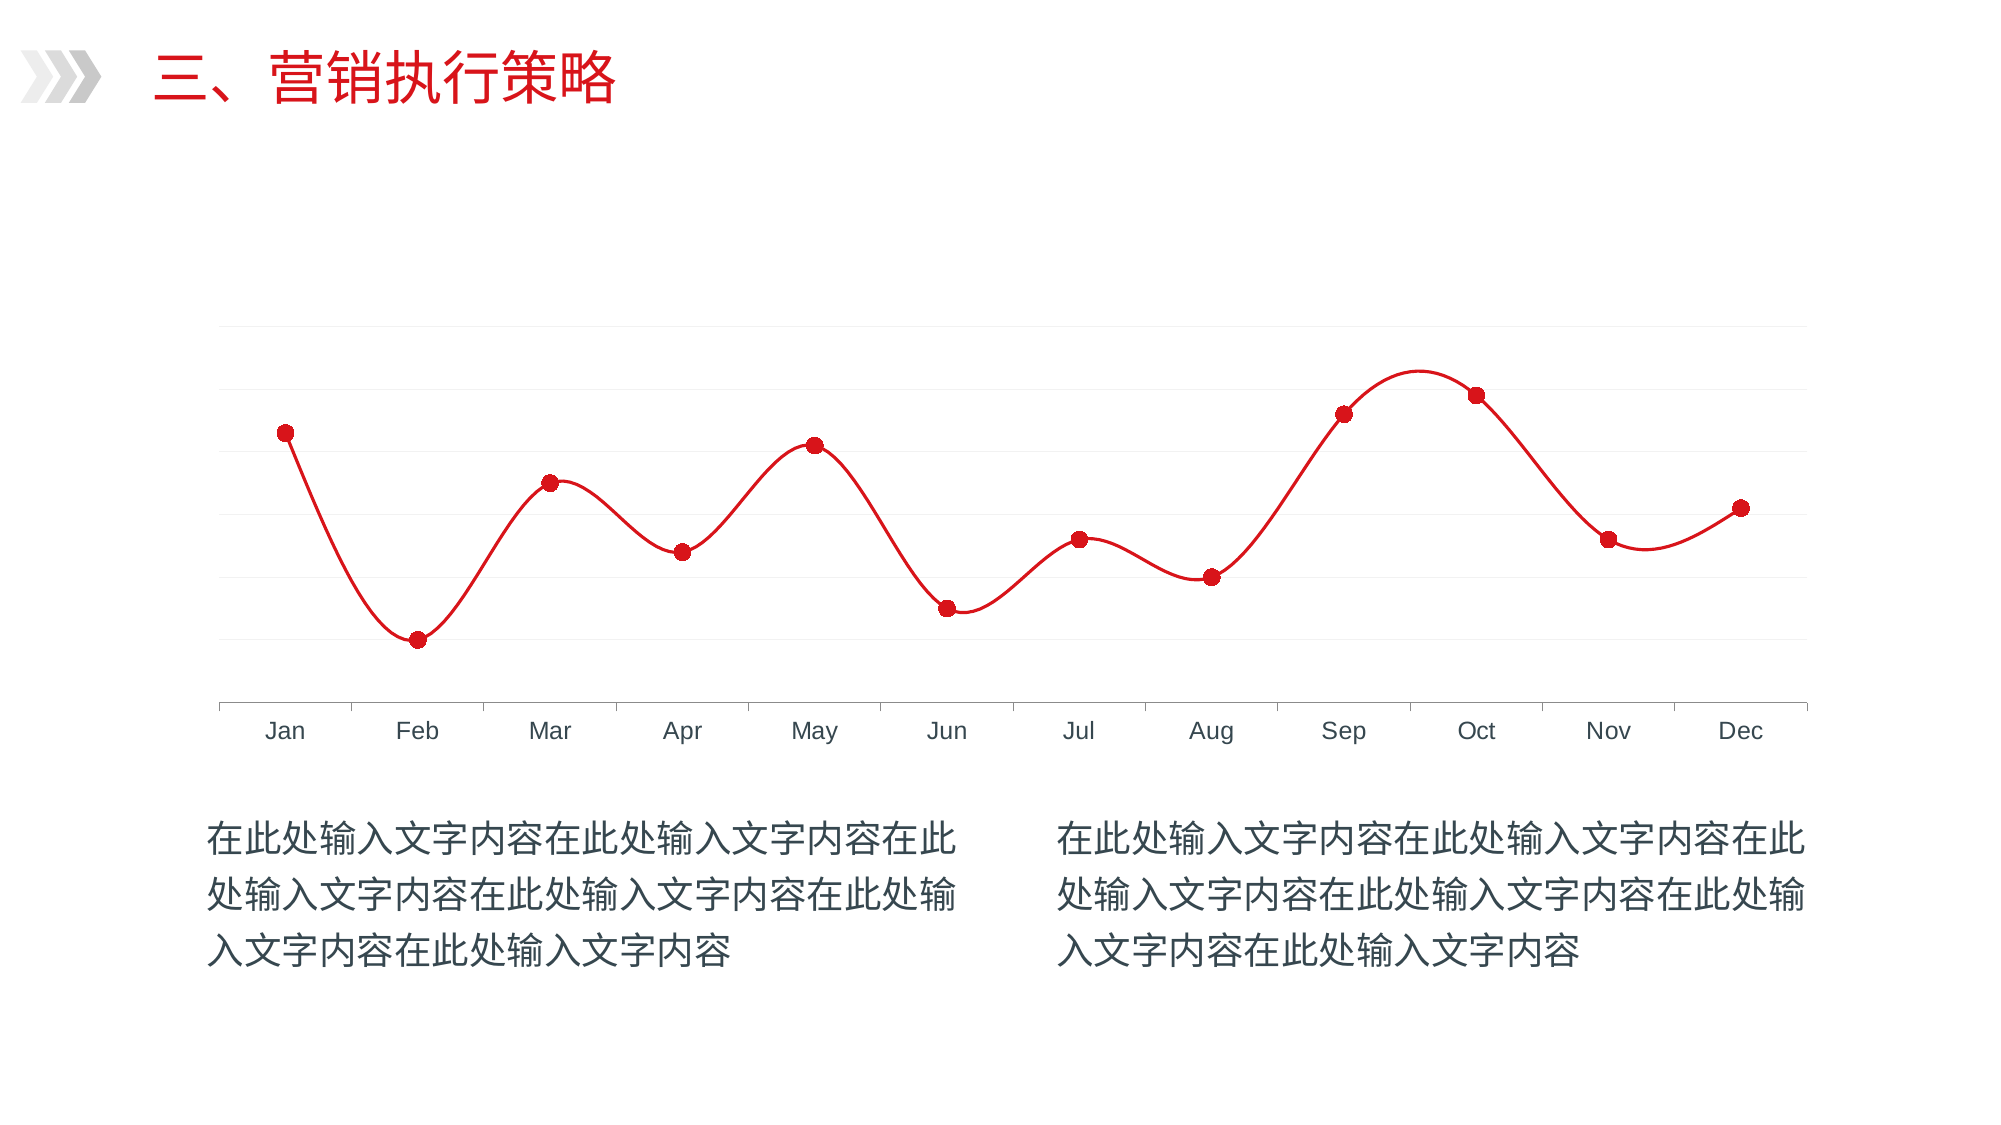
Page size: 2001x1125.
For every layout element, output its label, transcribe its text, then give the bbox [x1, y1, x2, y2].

chart [73, 226, 1840, 767]
text_box 在此处输入文字内容在此处输入文字内容在此处输入文字内容在此处输入文字内容在此处输入文字内容在此处输入文字内容 [191, 796, 977, 980]
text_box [20, 50, 102, 103]
text_box 在此处输入文字内容在此处输入文字内容在此处输入文字内容在此处输入文字内容在此处输入文字内容在此处输入文字内容 [1041, 796, 1827, 980]
text_box 三、营销执行策略 [136, 33, 633, 119]
